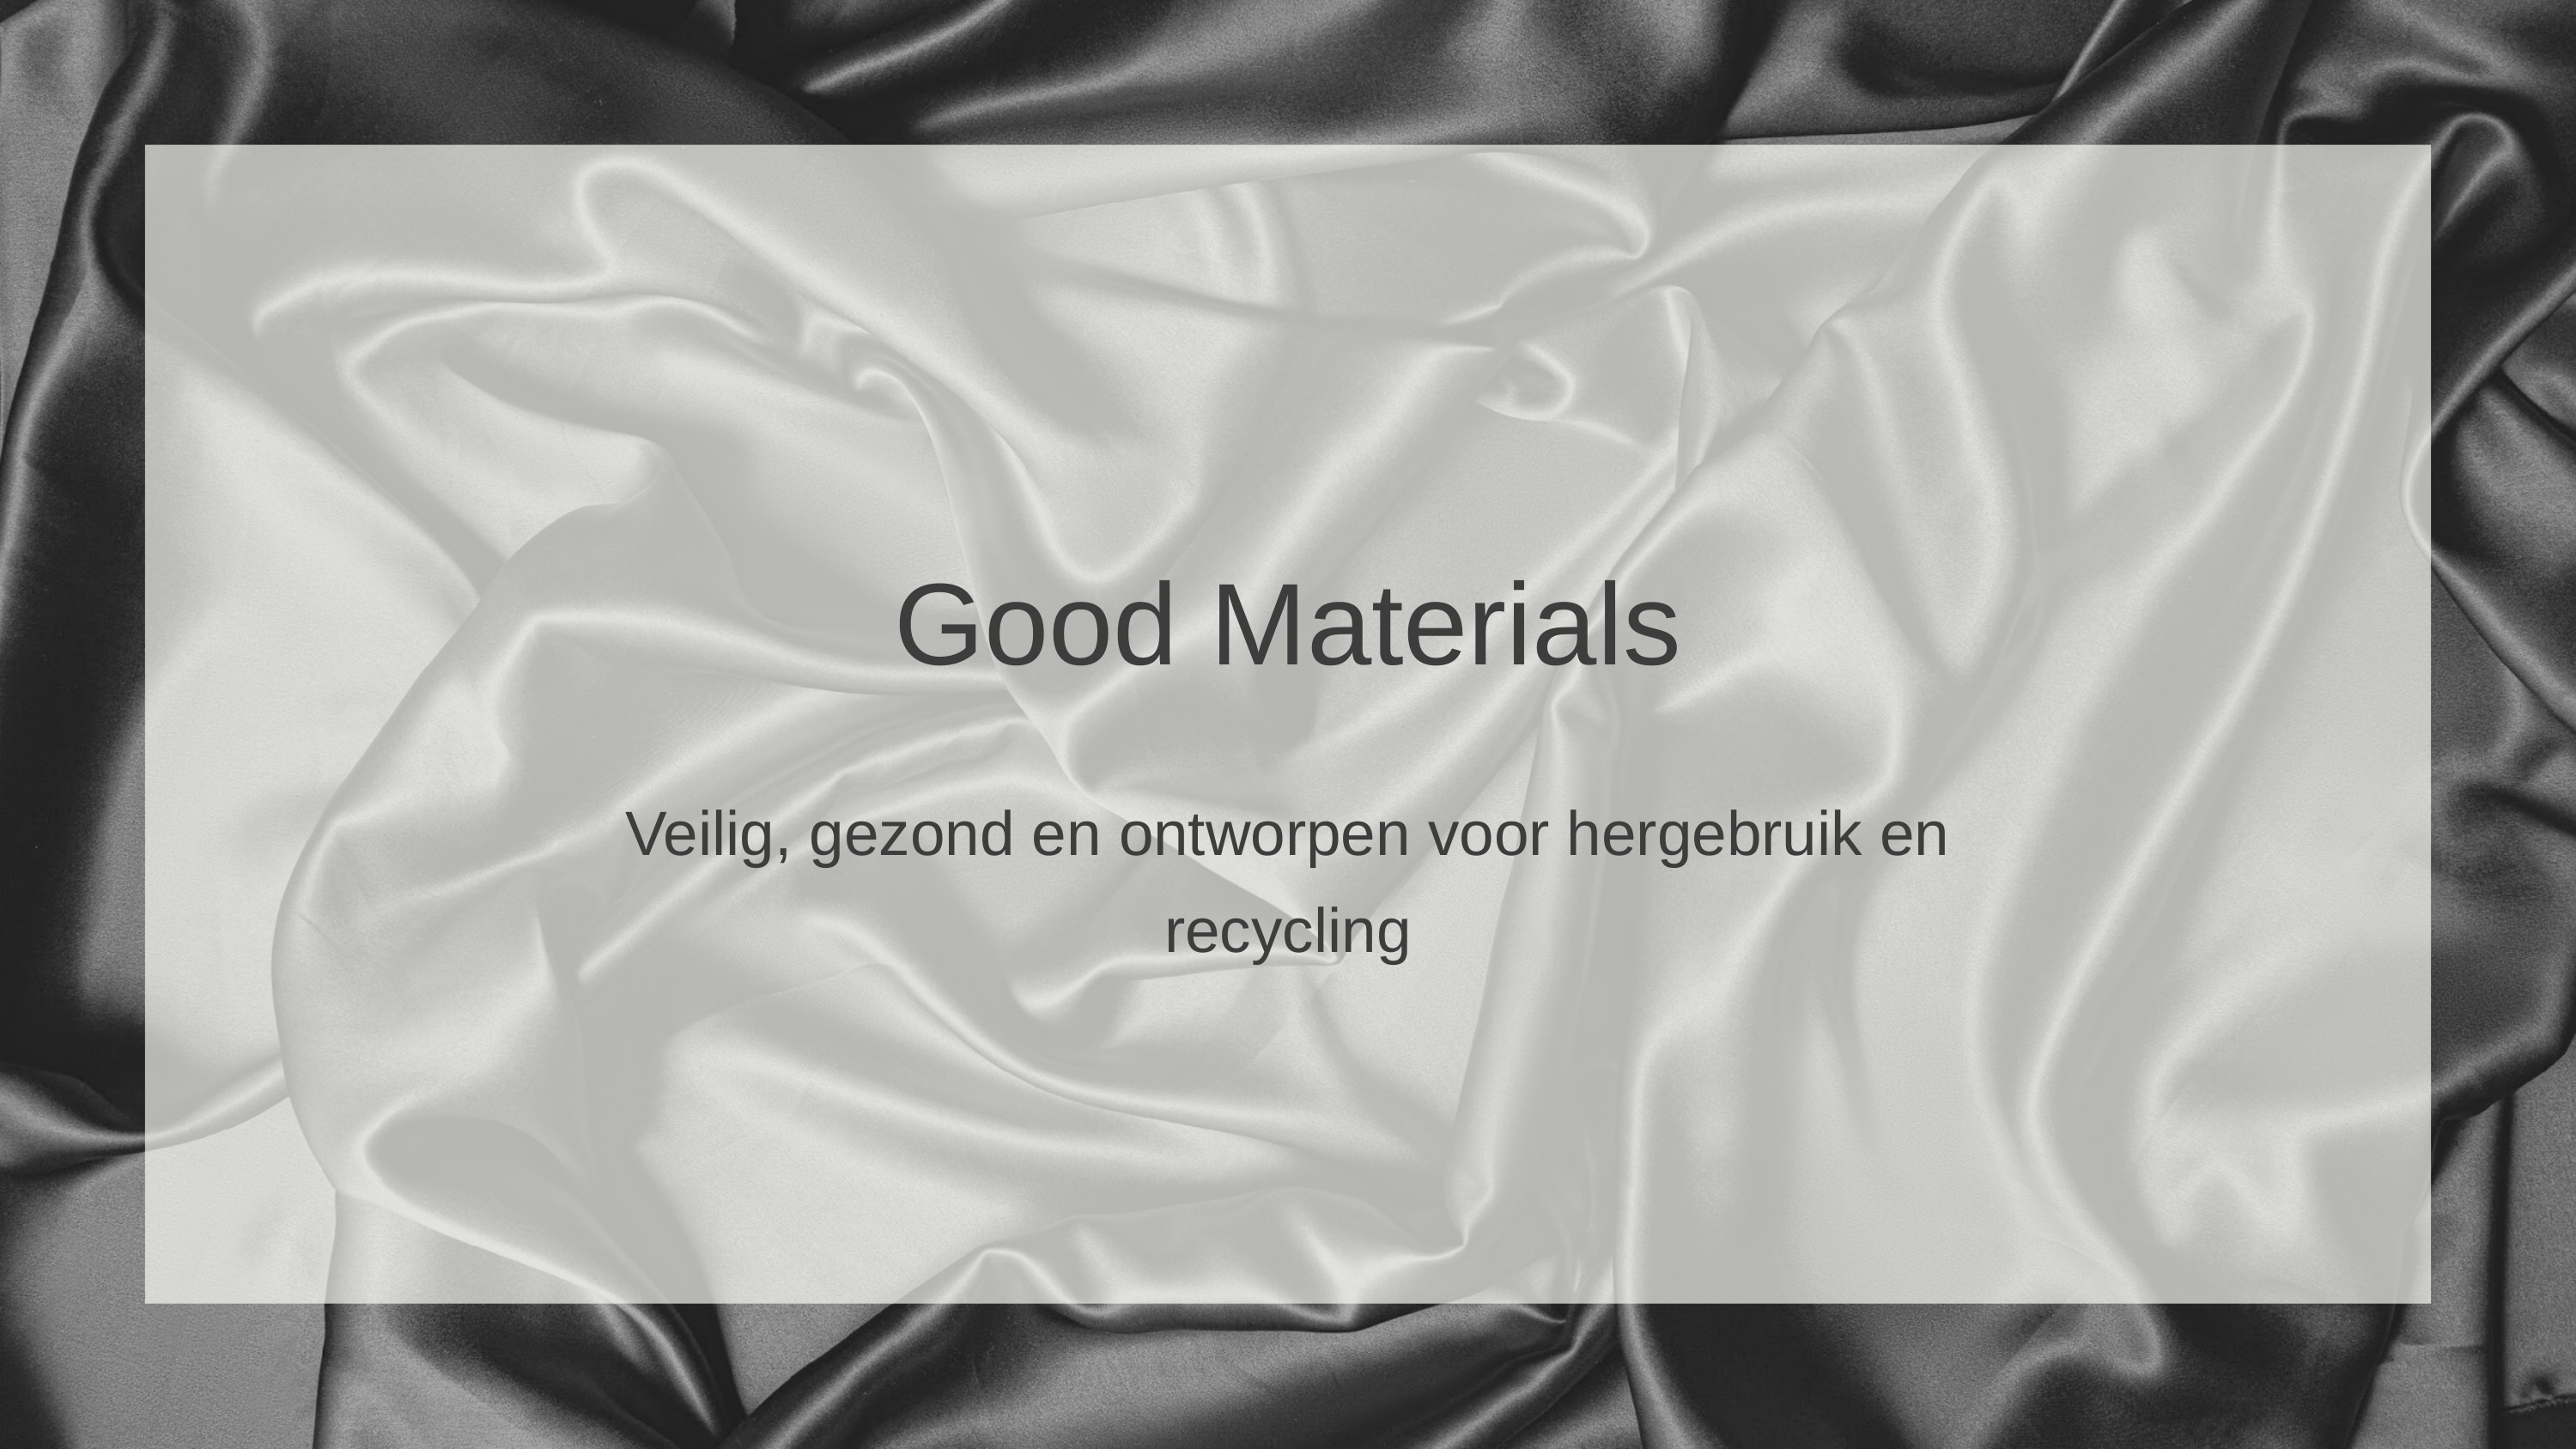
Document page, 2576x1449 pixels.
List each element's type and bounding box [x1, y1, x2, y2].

picture [0, 0, 2576, 1449]
text_box [341, 520, 2235, 928]
text_box [144, 144, 2432, 1304]
